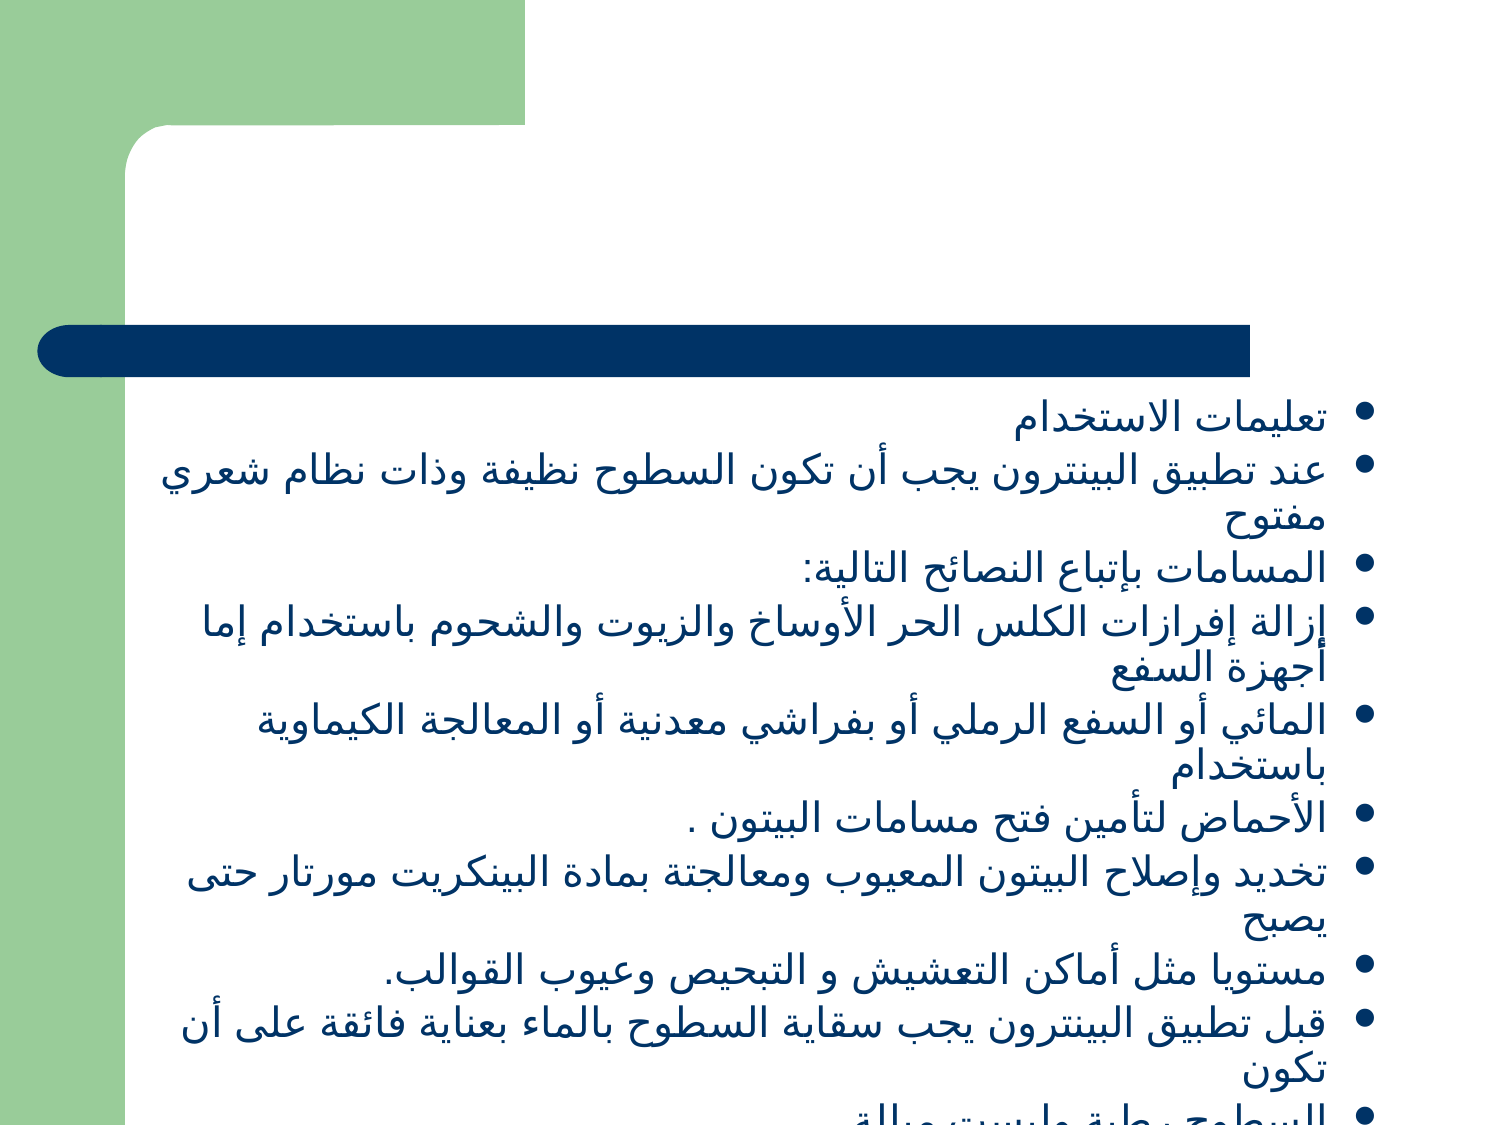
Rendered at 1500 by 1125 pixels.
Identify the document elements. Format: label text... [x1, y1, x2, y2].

list تعليمات الاستخدام عند تطبيق البينترون يجب أن تكون السطوح نظيفة وذات نظام شعري مفتوح المسامات بإتباع النصائح التالية: إزالة إفرازات الكلس الحر الأوساخ والزيوت والشحوم باستخدام إما أجهزة السفع المائي أو السفع الرملي أو بفراشي معدنية أو المعالجة الكيماوية باستخدام الأحماض لتأمين فتح مسامات البيتون . تخديد وإصلاح البيتون المعيوب ومعالجتة بمادة البينكريت مورتار حتى يصبح مستويا مثل أماكن التعشيش و التبحيص وعيوب القوالب. قبل تطبيق البينترون يجب سقاية السطوح بالماء بعناية فائقة على أن تكون السطوح رطبة وليست مبللة . [137, 387, 1400, 999]
